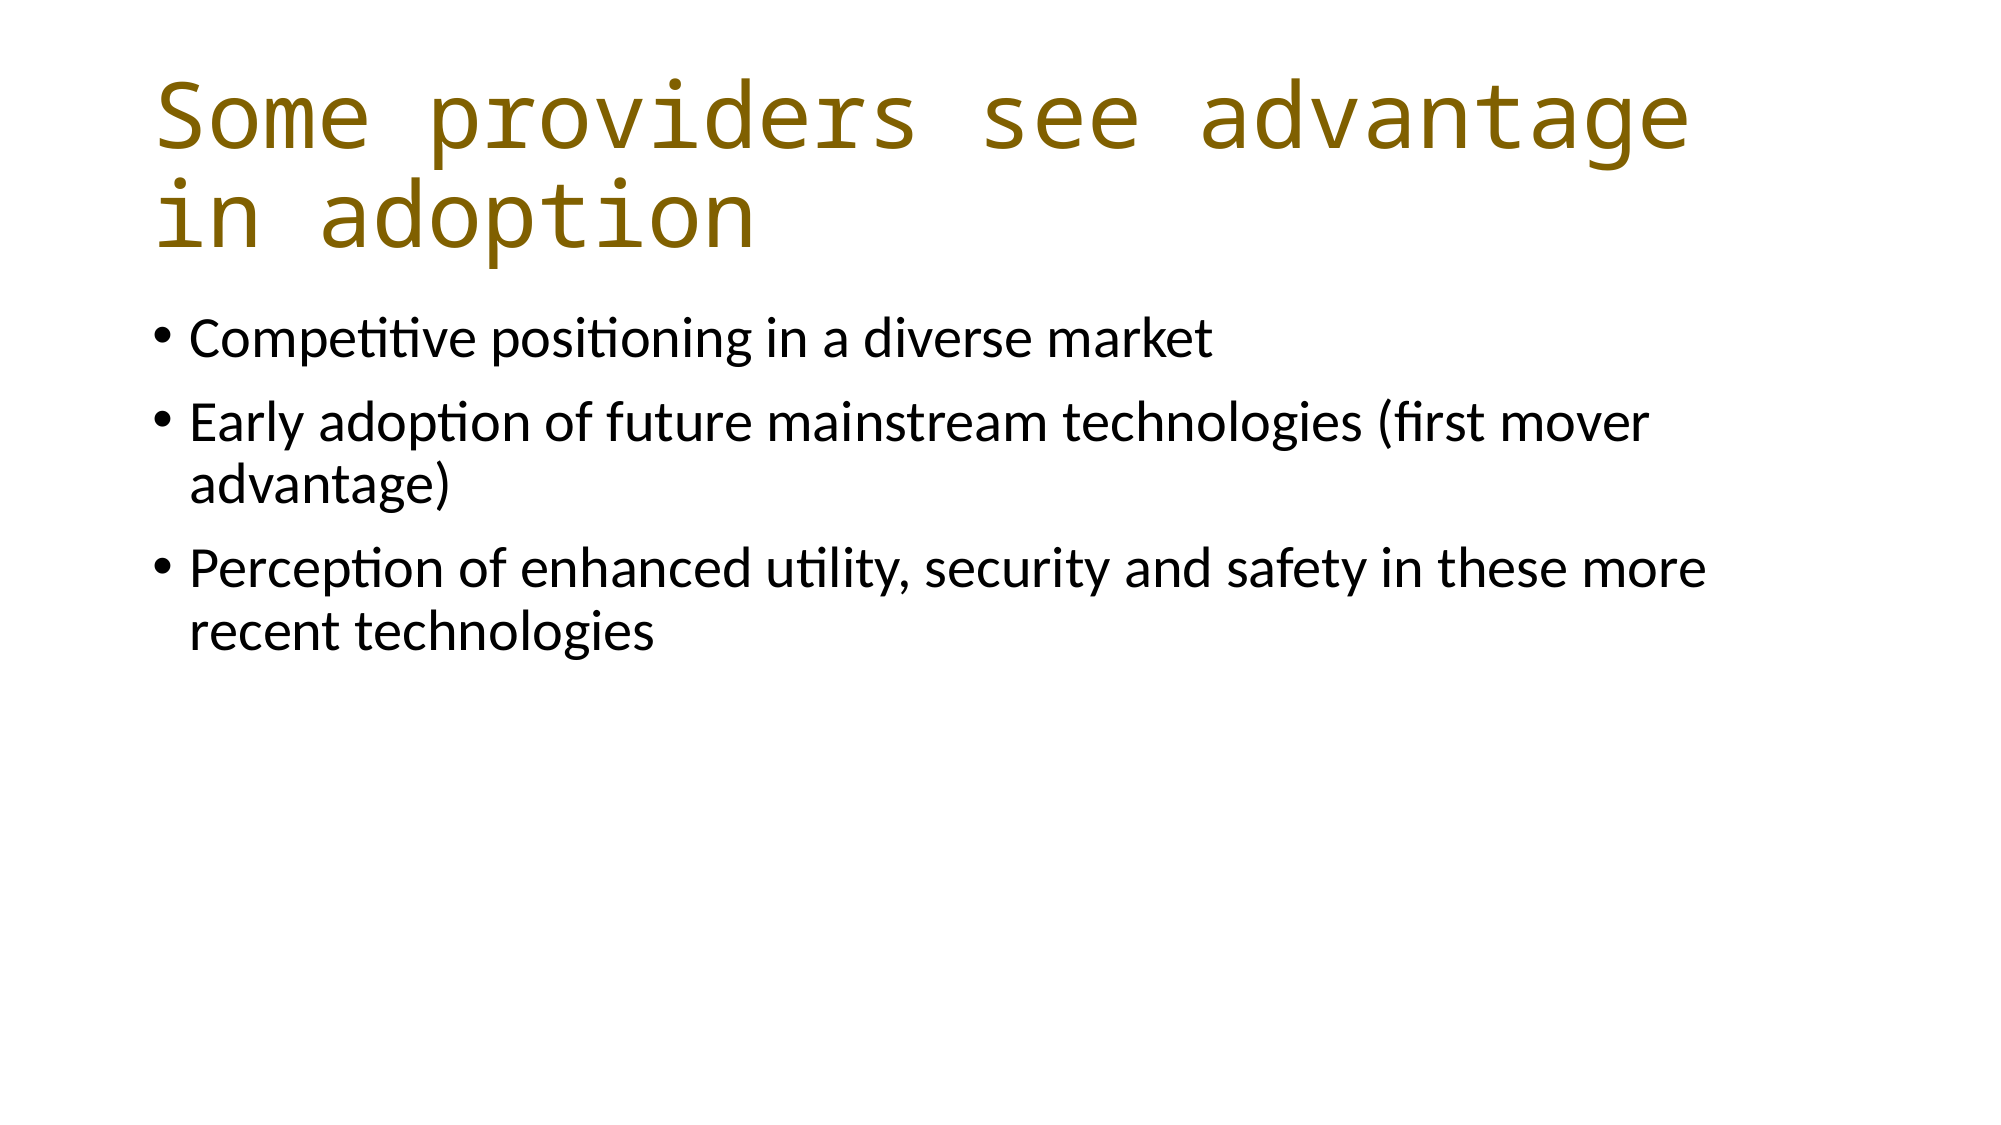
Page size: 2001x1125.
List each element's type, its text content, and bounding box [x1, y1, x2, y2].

list Competitive positioning in a diverse market Early adoption of future mainstream technologies (first mover advantage) Perception of enhanced utility, security and safety in these more recent technologies [137, 299, 1863, 1014]
title Some providers see advantage in adoption [137, 59, 1863, 278]
